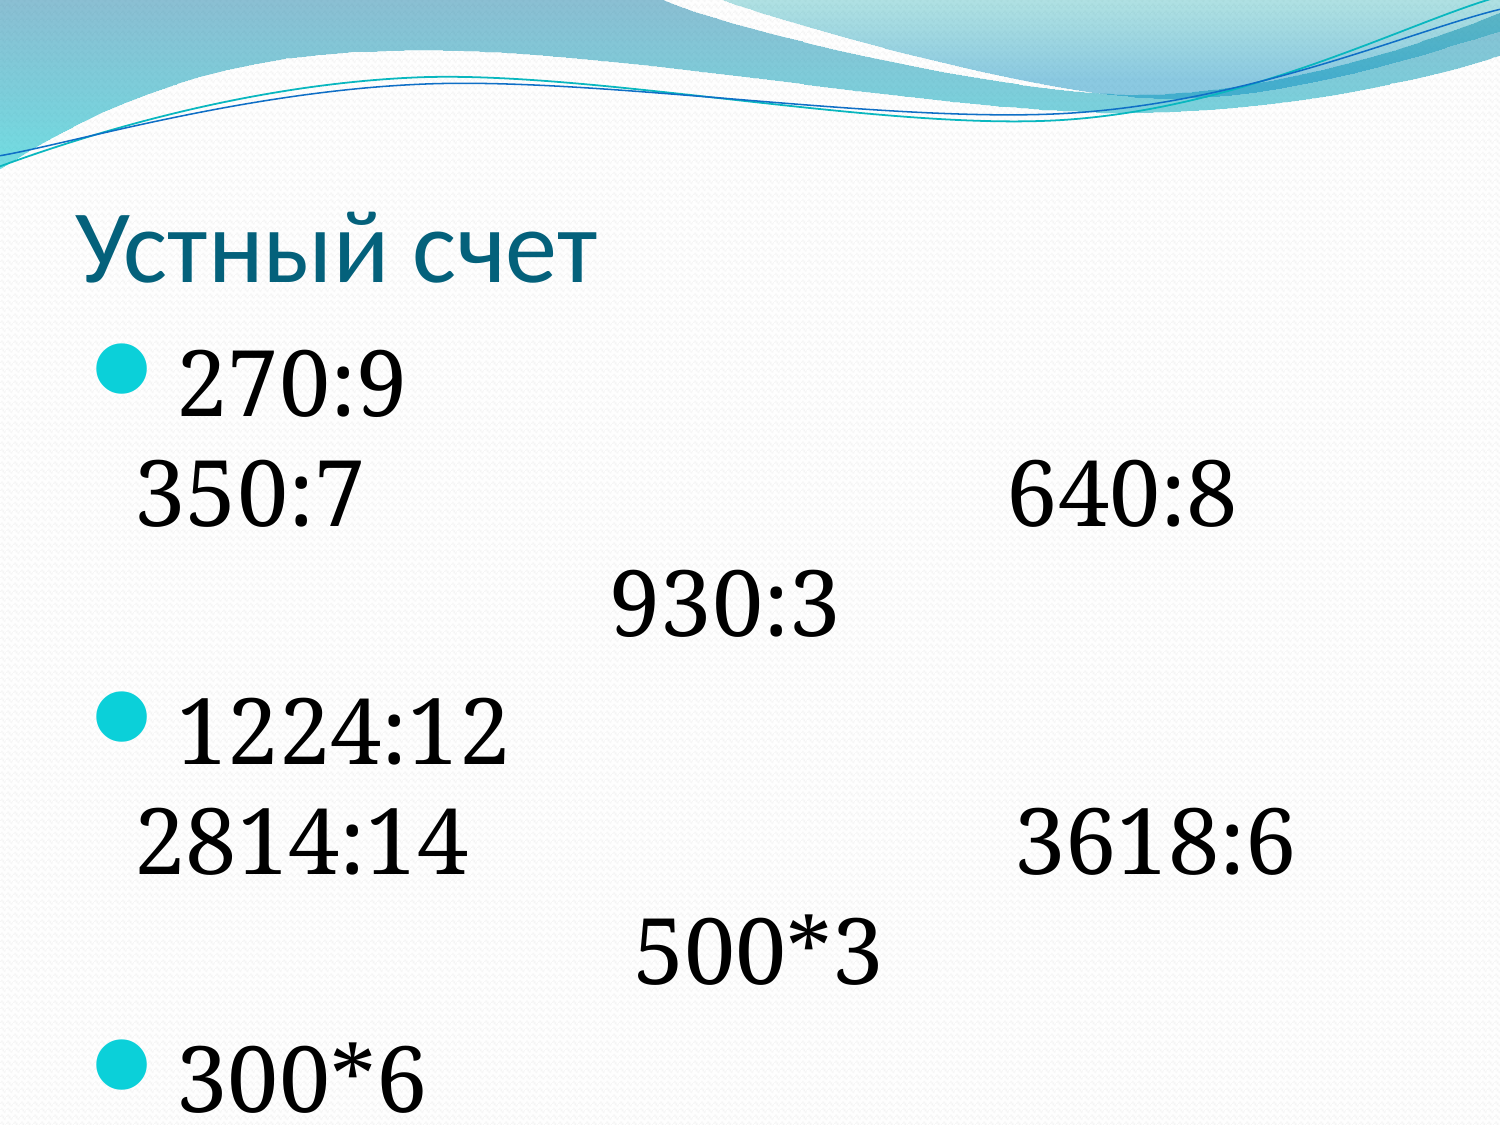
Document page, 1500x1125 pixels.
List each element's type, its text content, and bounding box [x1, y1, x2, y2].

title Устный счет [75, 115, 1425, 303]
list 270:9 350:7 640:8 930:3 1224:12 2814:14 3618:6 500*3 300*6 603*4 108*5 801*7 [75, 317, 1425, 1038]
